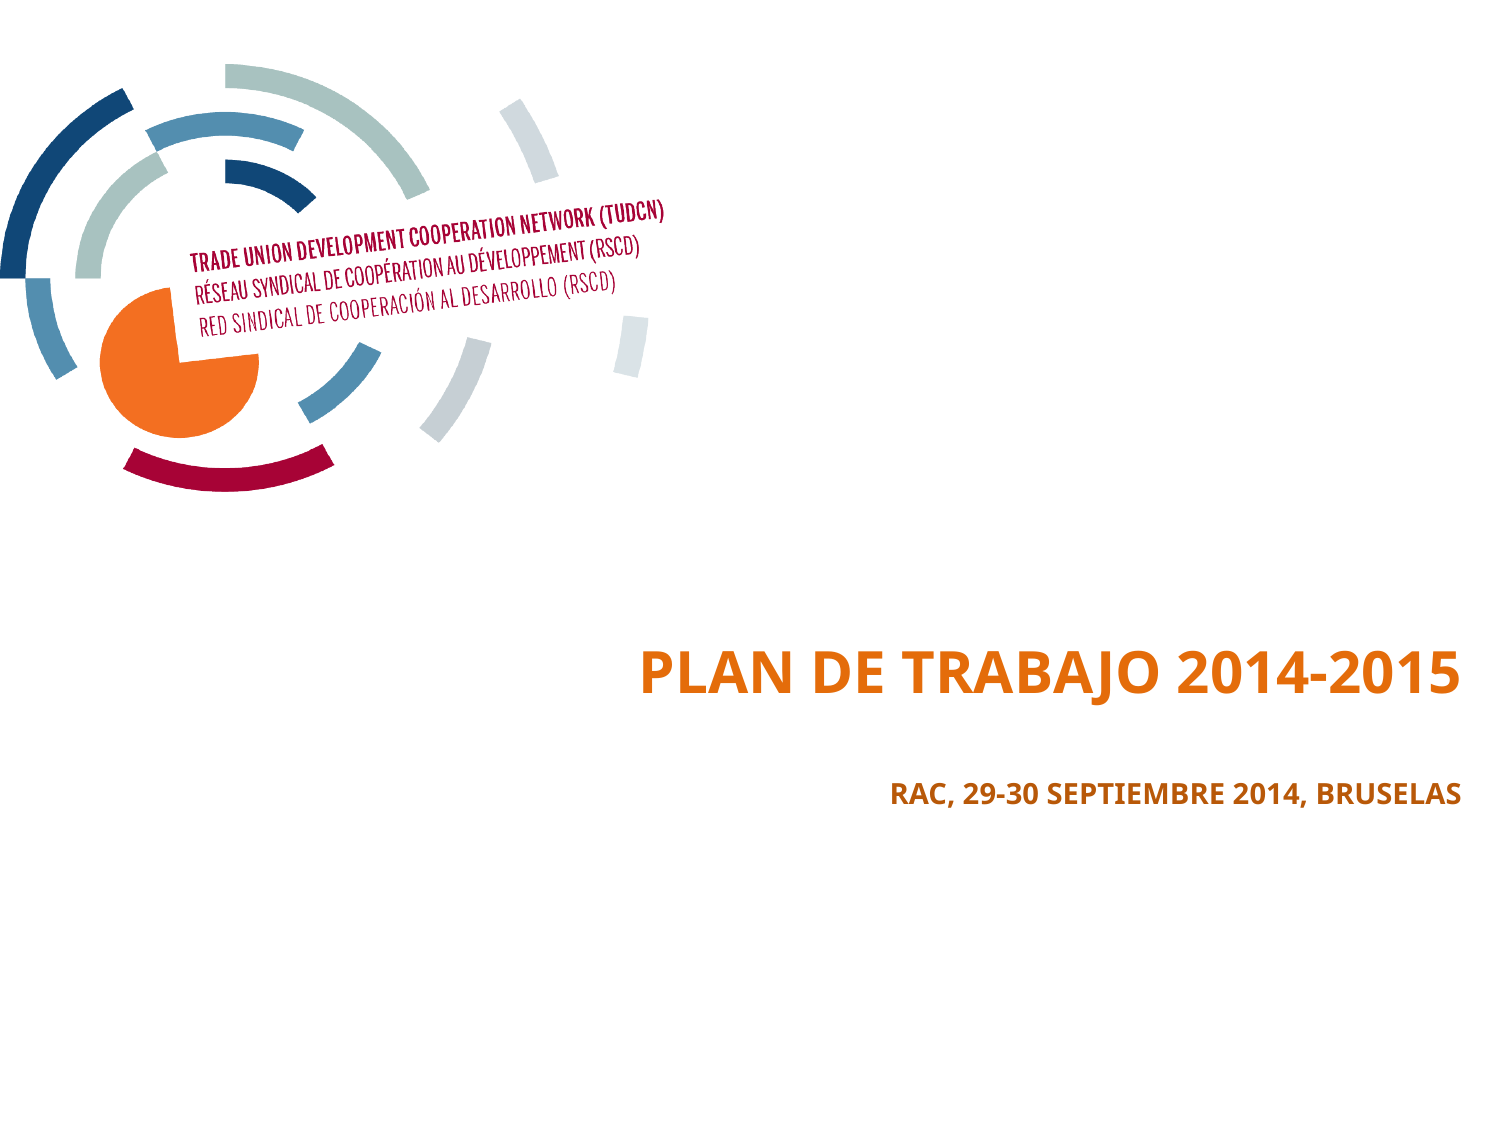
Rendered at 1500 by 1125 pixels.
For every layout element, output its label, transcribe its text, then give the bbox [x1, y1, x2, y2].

picture [0, 63, 676, 492]
text_box Plan de trabajo 2014-2015 RAC, 29-30 Septiembre 2014, Bruselas [265, 558, 1477, 948]
